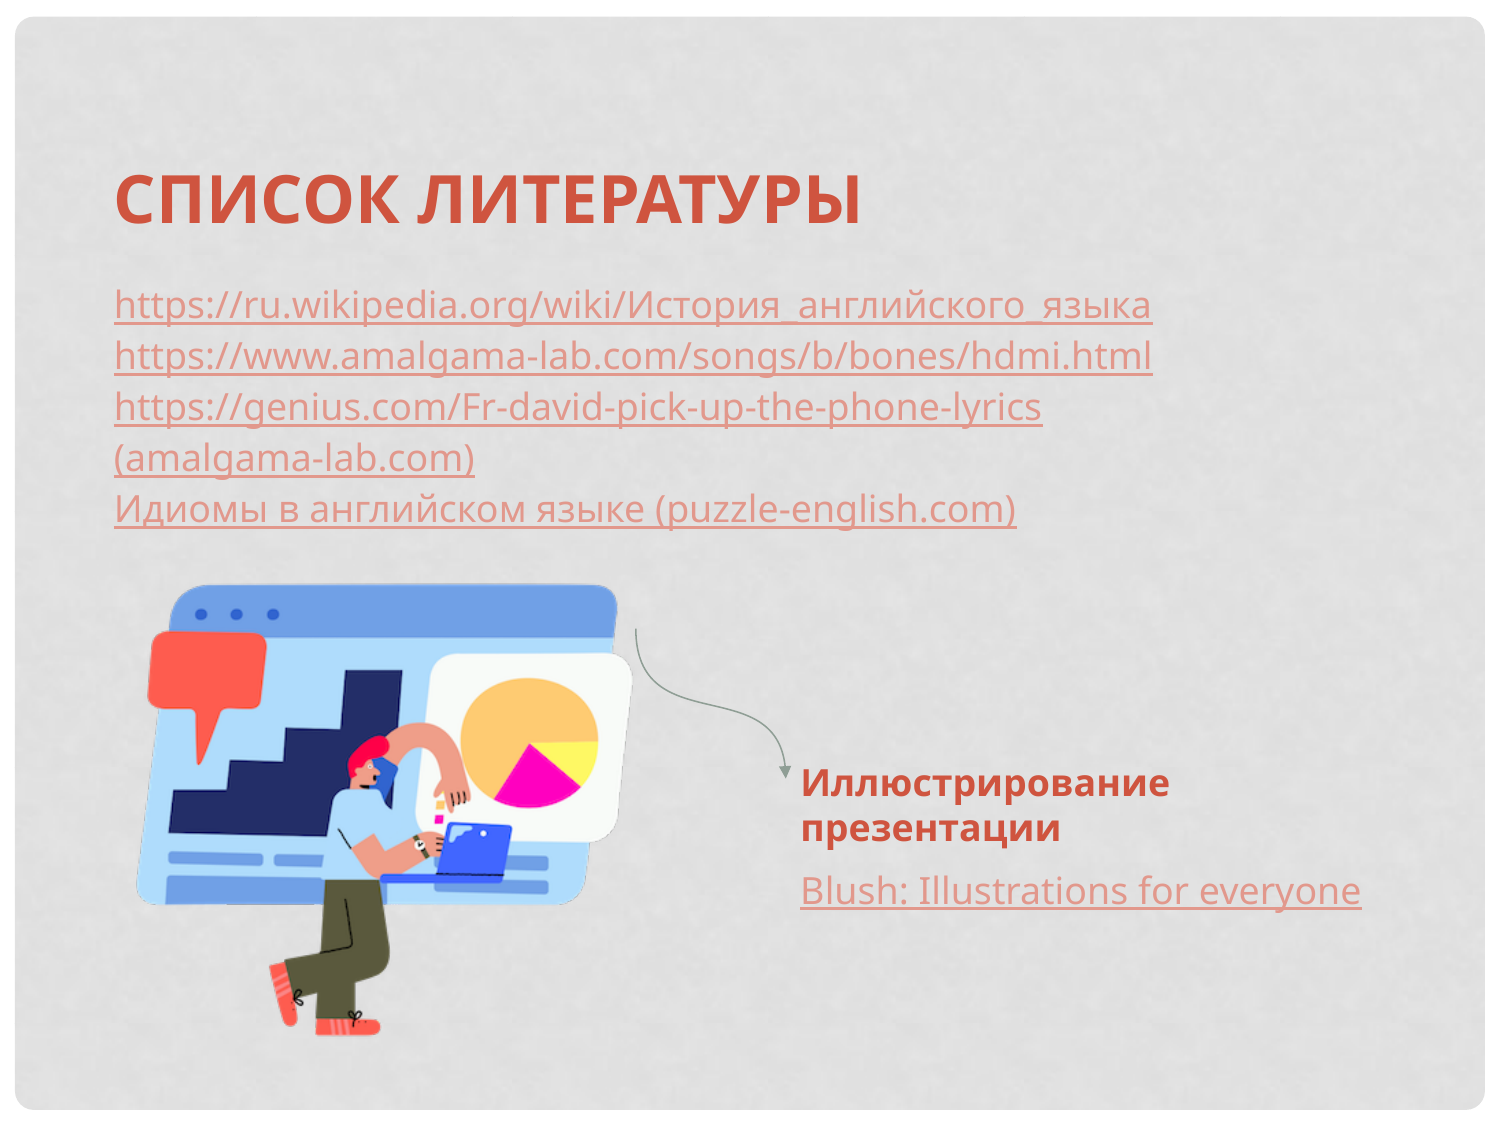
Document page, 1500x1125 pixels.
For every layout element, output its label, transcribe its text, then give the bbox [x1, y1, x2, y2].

text_box Blush: Illustrations for everyone [785, 859, 1385, 926]
picture [109, 561, 658, 1062]
text_box Иллюстрирование презентации [785, 751, 1273, 857]
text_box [635, 628, 786, 779]
text_box СПИСОК ЛИТЕРАТУРЫ https://ru.wikipedia.org/wiki/История_английского_языка https://www.amalgama-lab.com/songs/b/bones/hdmi.html https://genius.com/Fr-david-pick-up-the-phone-lyrics (amalgama-lab.com) Идиомы в английском языке (puzzle-english.com) [99, 148, 1441, 589]
